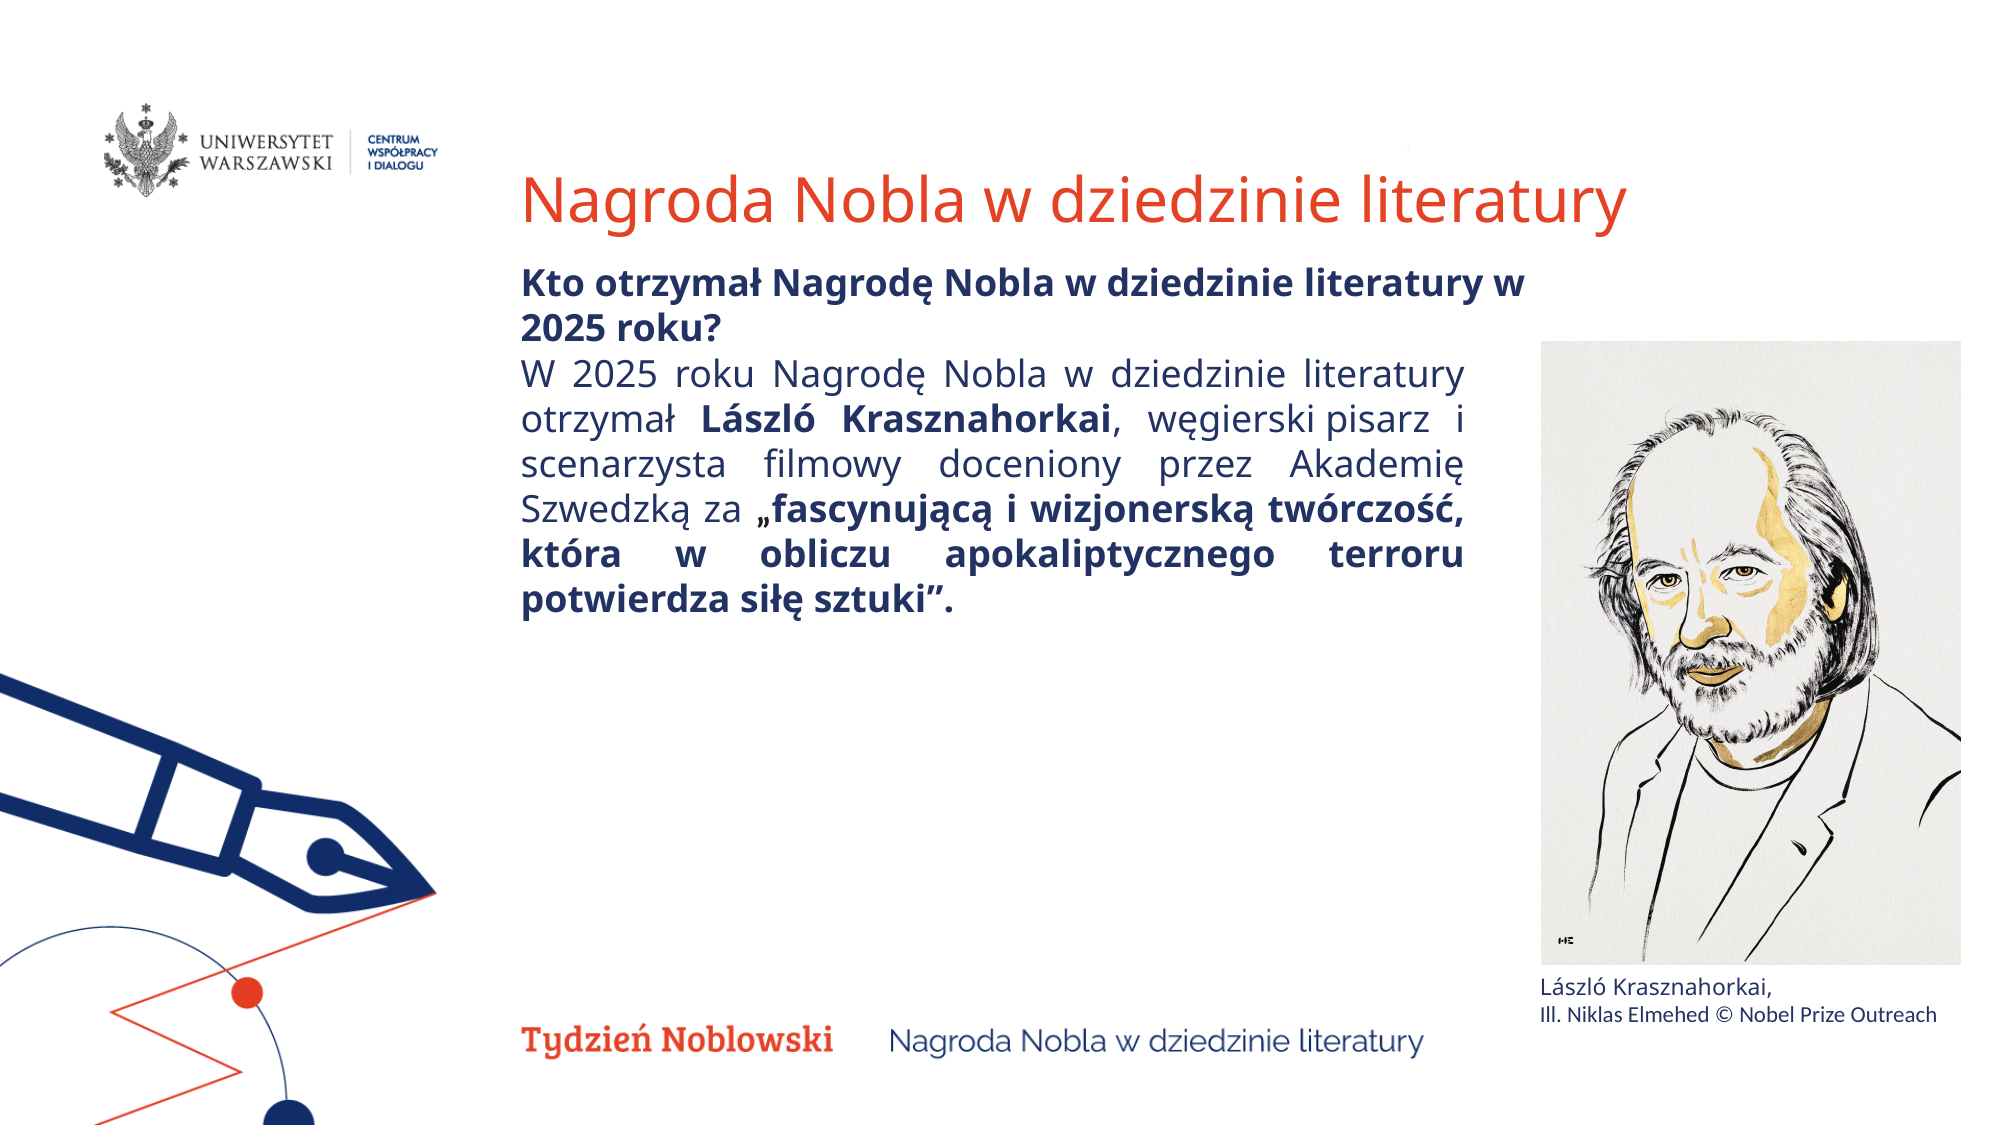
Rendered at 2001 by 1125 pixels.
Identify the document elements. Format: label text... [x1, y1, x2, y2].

text_box László Krasznahorkai, Ill. Niklas Elmehed © Nobel Prize Outreach [1525, 964, 2000, 1035]
text_box Kto otrzymał Nagrodę Nobla w dziedzinie literatury w 2025 roku? [505, 251, 1721, 357]
picture [0, 0, 2001, 1125]
text_box W 2025 roku Nagrodę Nobla w dziedzinie literatury otrzymał László Krasznahorkai, węgierski pisarz i scenarzysta filmowy doceniony przez Akademię Szwedzką za „fascynującą i wizjonerską twórczość, która w obliczu apokaliptycznego terroru potwierdza siłę sztuki”. [505, 341, 1481, 627]
text_box Nagroda Nobla w dziedzinie literatury [505, 152, 1893, 243]
